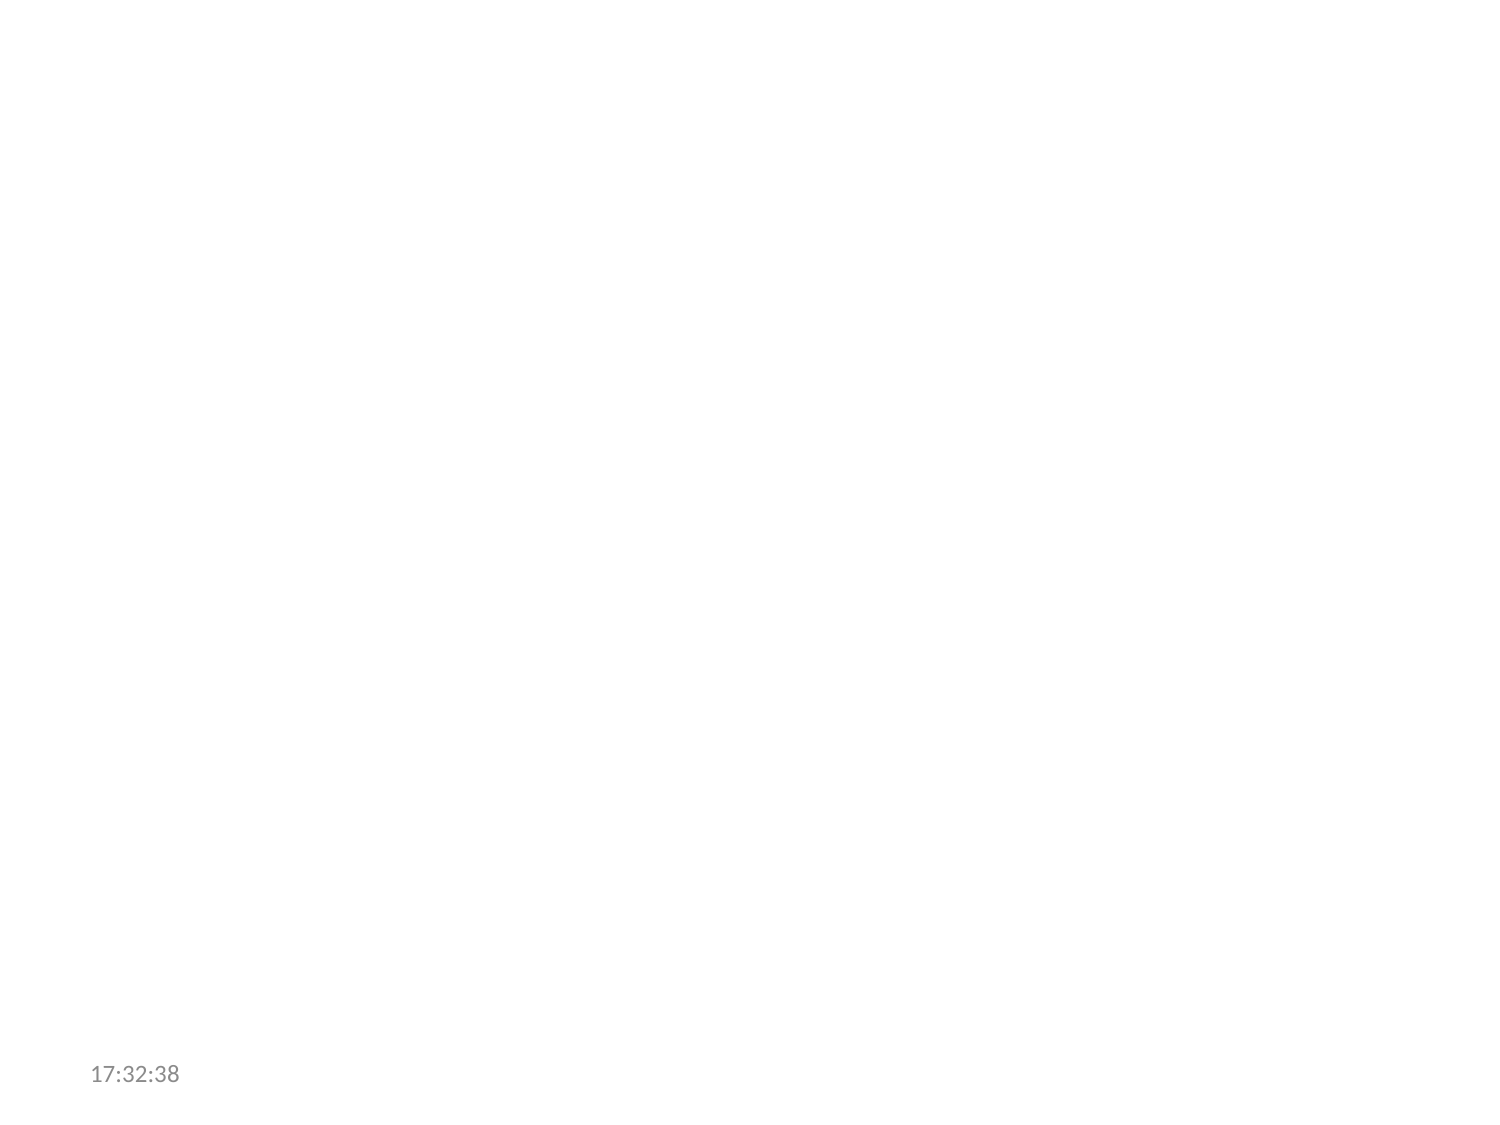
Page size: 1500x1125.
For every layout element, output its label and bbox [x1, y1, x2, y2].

slide_number [75, 1042, 425, 1103]
